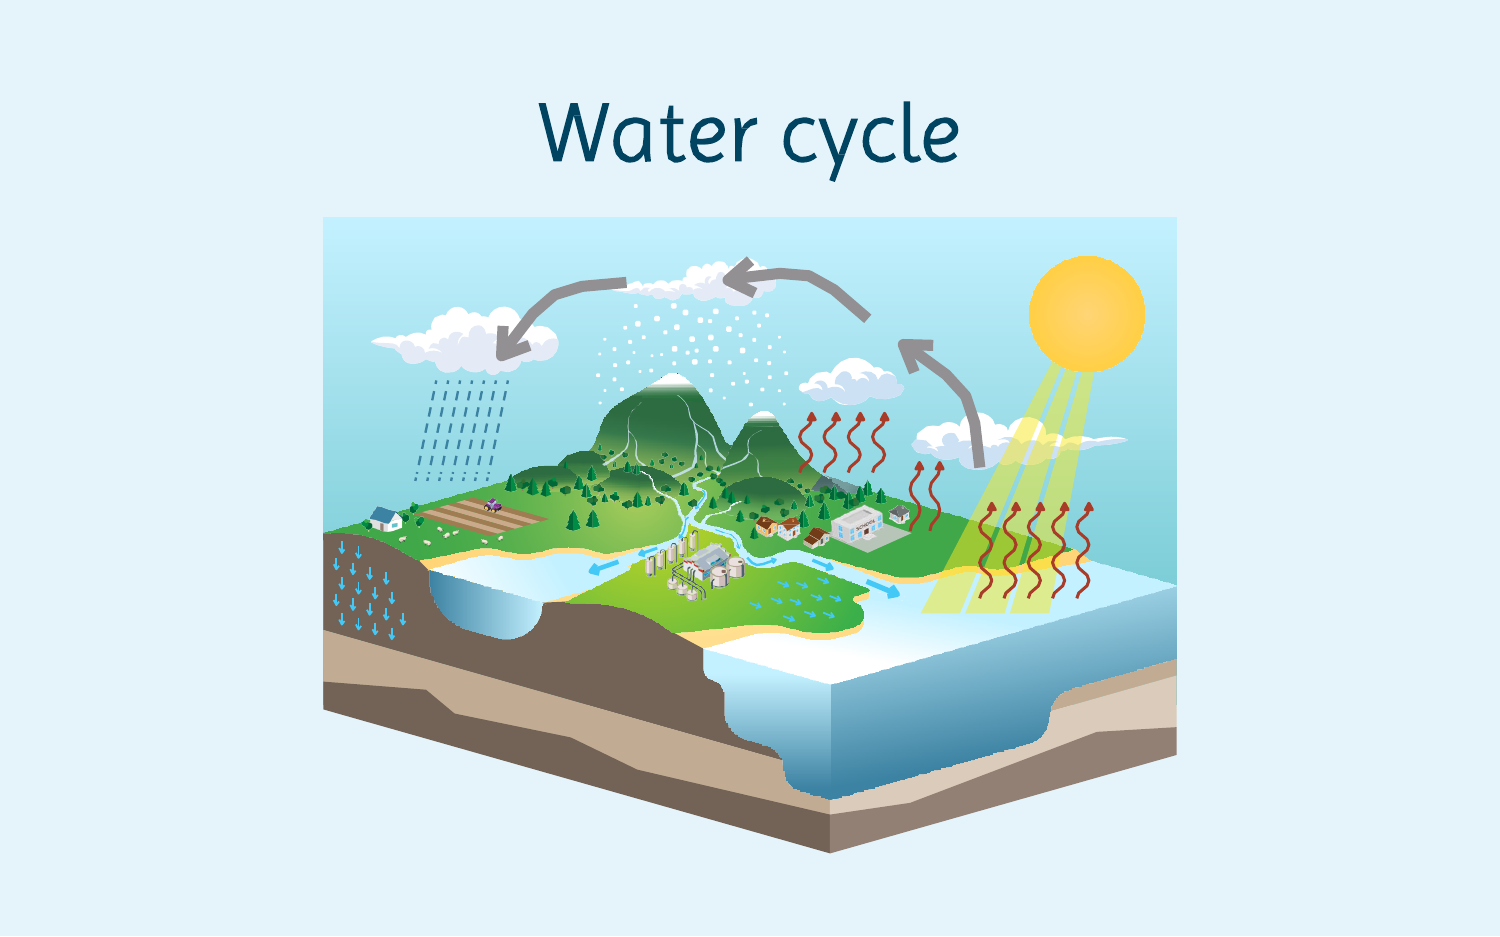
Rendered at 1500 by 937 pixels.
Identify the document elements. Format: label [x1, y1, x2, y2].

text_box [323, 217, 1177, 854]
text_box [862, 117, 896, 163]
text_box [818, 118, 859, 183]
text_box [0, 0, 1500, 936]
text_box [613, 117, 651, 163]
text_box [734, 117, 758, 162]
text_box [903, 101, 922, 163]
text_box [923, 117, 959, 163]
text_box [690, 117, 725, 163]
text_box [538, 103, 610, 162]
text_box [783, 117, 817, 163]
text_box [660, 105, 687, 163]
